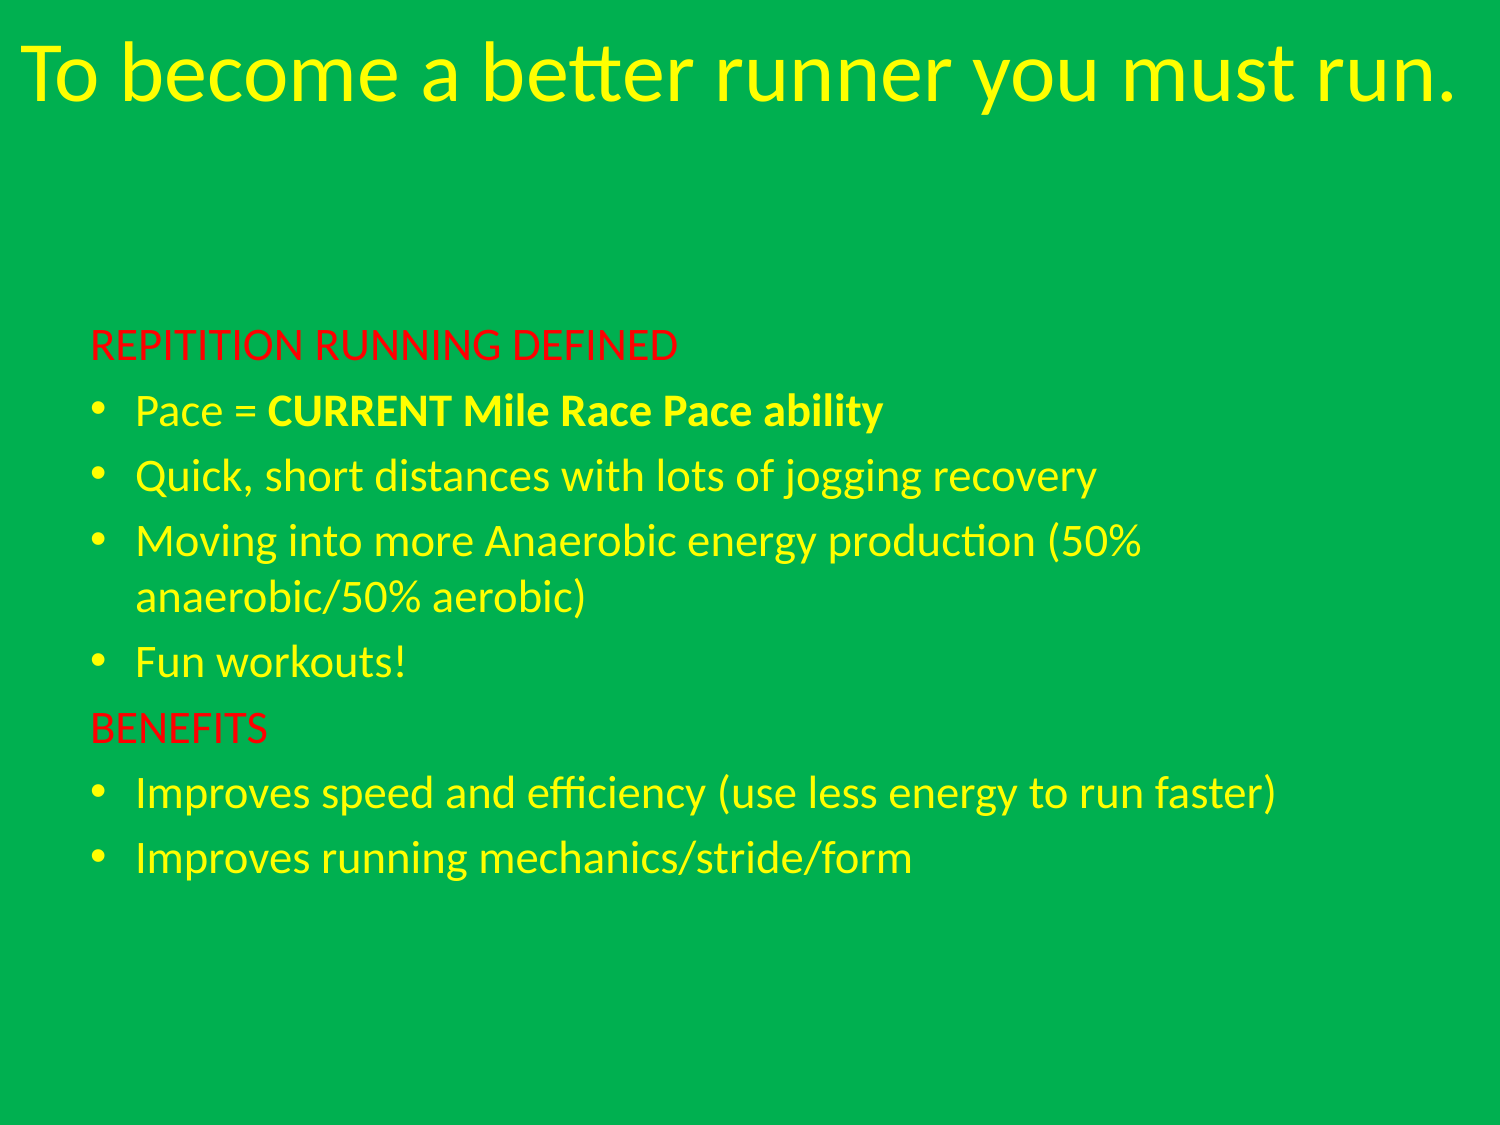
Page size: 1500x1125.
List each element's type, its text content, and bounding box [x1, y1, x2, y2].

list REPITITION RUNNING DEFINED Pace = CURRENT Mile Race Pace ability Quick, short distances with lots of jogging recovery Moving into more Anaerobic energy production (50% anaerobic/50% aerobic) Fun workouts! BENEFITS Improves speed and efficiency (use less energy to run faster) Improves running mechanics/stride/form [75, 262, 1425, 1005]
title To become a better runner you must run. [0, 0, 1500, 238]
